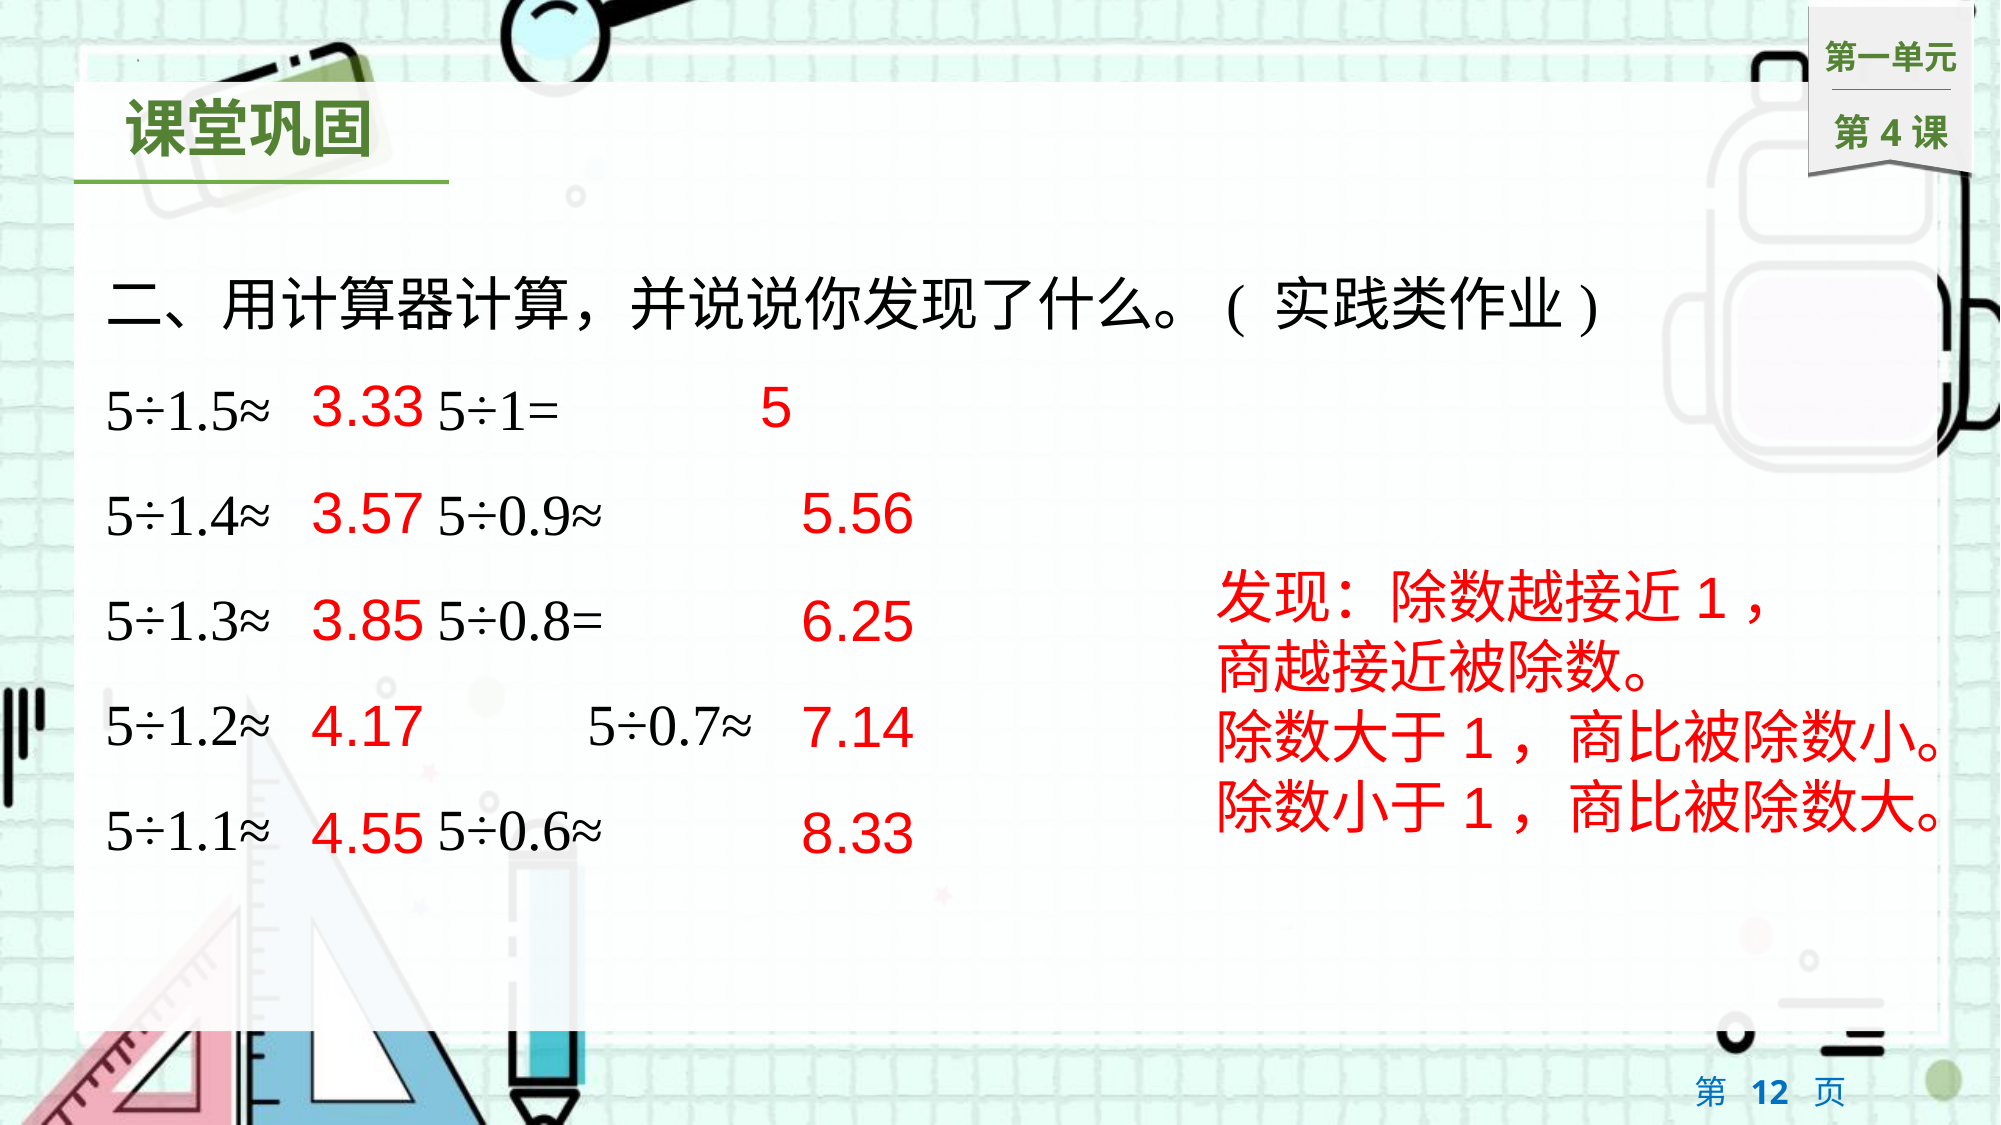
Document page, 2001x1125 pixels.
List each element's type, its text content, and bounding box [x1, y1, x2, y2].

picture [0, 659, 2000, 1125]
text_box 5.56 [787, 433, 935, 539]
text_box 8.33 [787, 753, 935, 859]
text_box 4.55 [296, 753, 445, 859]
text_box 3.57 [297, 432, 445, 538]
text_box 发现：除数越接近1， 商越接近被除数。 除数大于1，商比被除数小。 除数小于1，商比被除数大。 [1200, 553, 2000, 659]
picture [0, 0, 1808, 225]
text_box 6.25 [787, 540, 935, 646]
text_box 5 [745, 326, 894, 433]
list 二、用计算器计算，并说说你发现了什么。( 实践类作业) 5÷1.5≈ 5÷1= 5÷1.4≈ 5÷0.9≈ 5÷1.3≈ 5÷0.8= 5÷1.2≈ 5÷0.7≈ 5÷1.1≈ 5÷0.6≈ [0, 225, 1754, 987]
text_box 4.17 [297, 645, 445, 752]
text_box 3.85 [297, 539, 445, 645]
picture [1938, 0, 2000, 553]
picture [1938, 168, 1971, 176]
text_box 7.14 [787, 646, 935, 753]
text_box 3.33 [297, 326, 445, 432]
